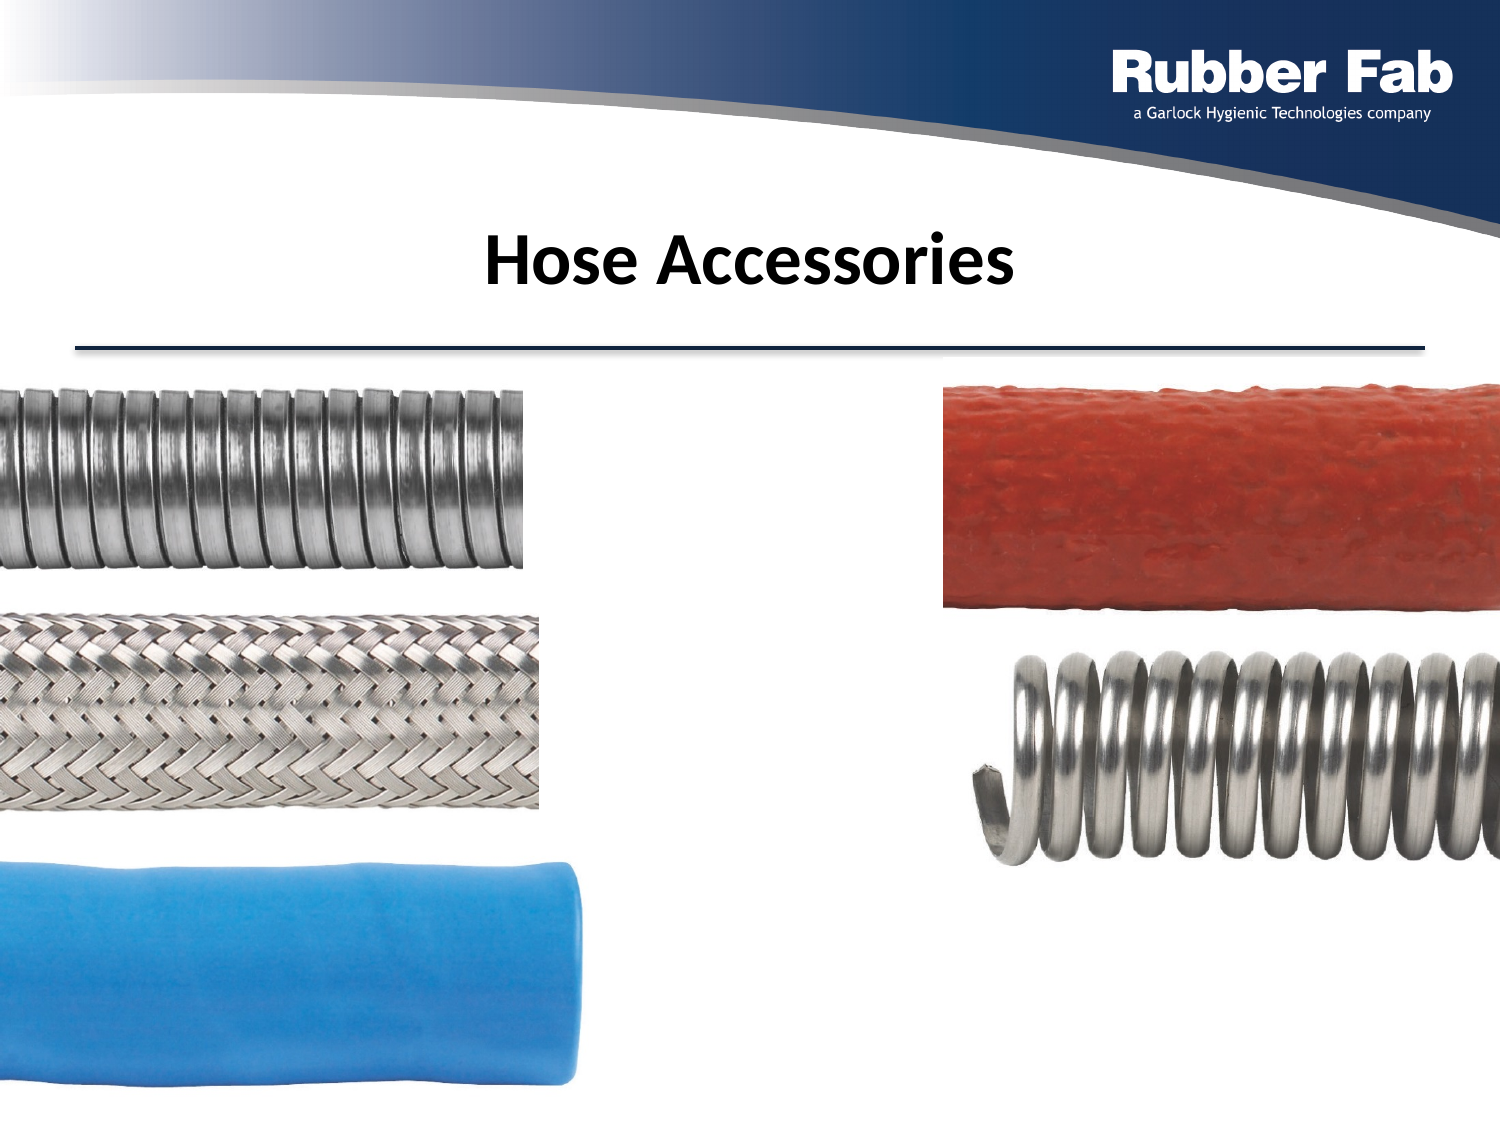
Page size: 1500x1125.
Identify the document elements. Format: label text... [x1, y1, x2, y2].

picture [0, 844, 631, 1104]
title Hose Accessories [75, 160, 1425, 349]
picture [0, 374, 523, 575]
picture [0, 602, 539, 819]
picture [0, 0, 1500, 240]
picture [943, 356, 1500, 886]
